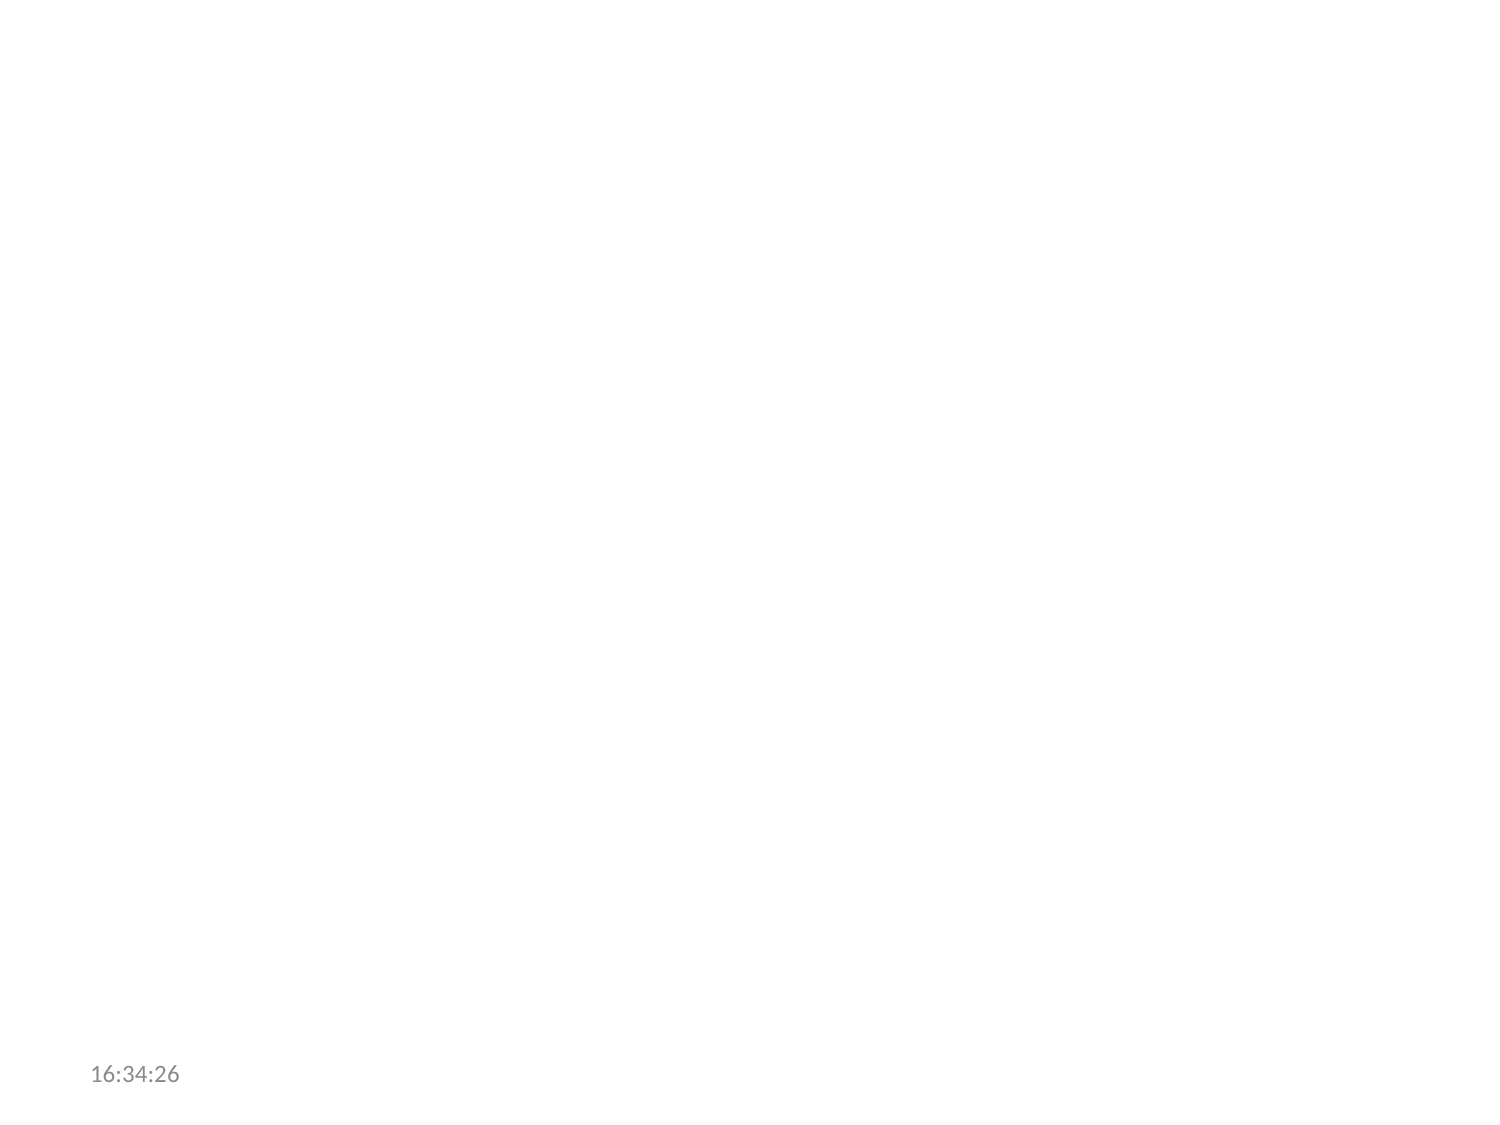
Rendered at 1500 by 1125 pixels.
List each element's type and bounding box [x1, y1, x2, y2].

slide_number [75, 1042, 425, 1103]
